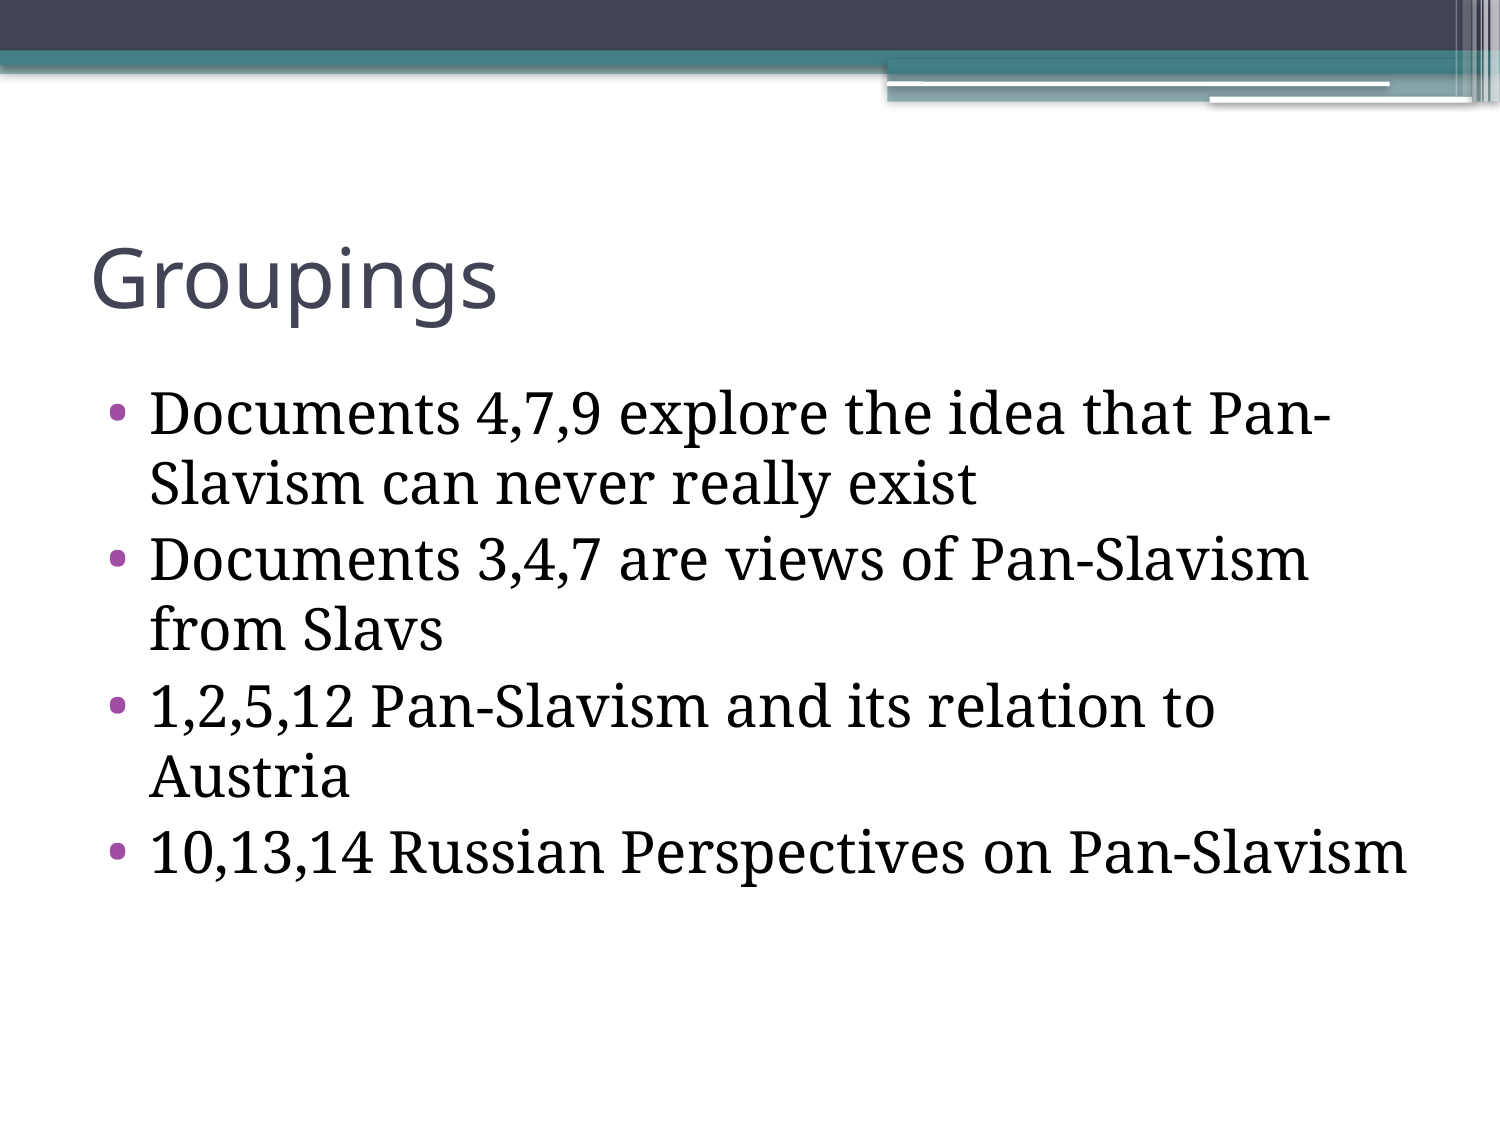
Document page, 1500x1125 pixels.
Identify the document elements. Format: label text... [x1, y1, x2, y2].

list Documents 4,7,9 explore the idea that Pan-Slavism can never really exist Documents 3,4,7 are views of Pan-Slavism from Slavs 1,2,5,12 Pan-Slavism and its relation to Austria 10,13,14 Russian Perspectives on Pan-Slavism [75, 368, 1425, 1079]
title Groupings [75, 187, 1425, 363]
